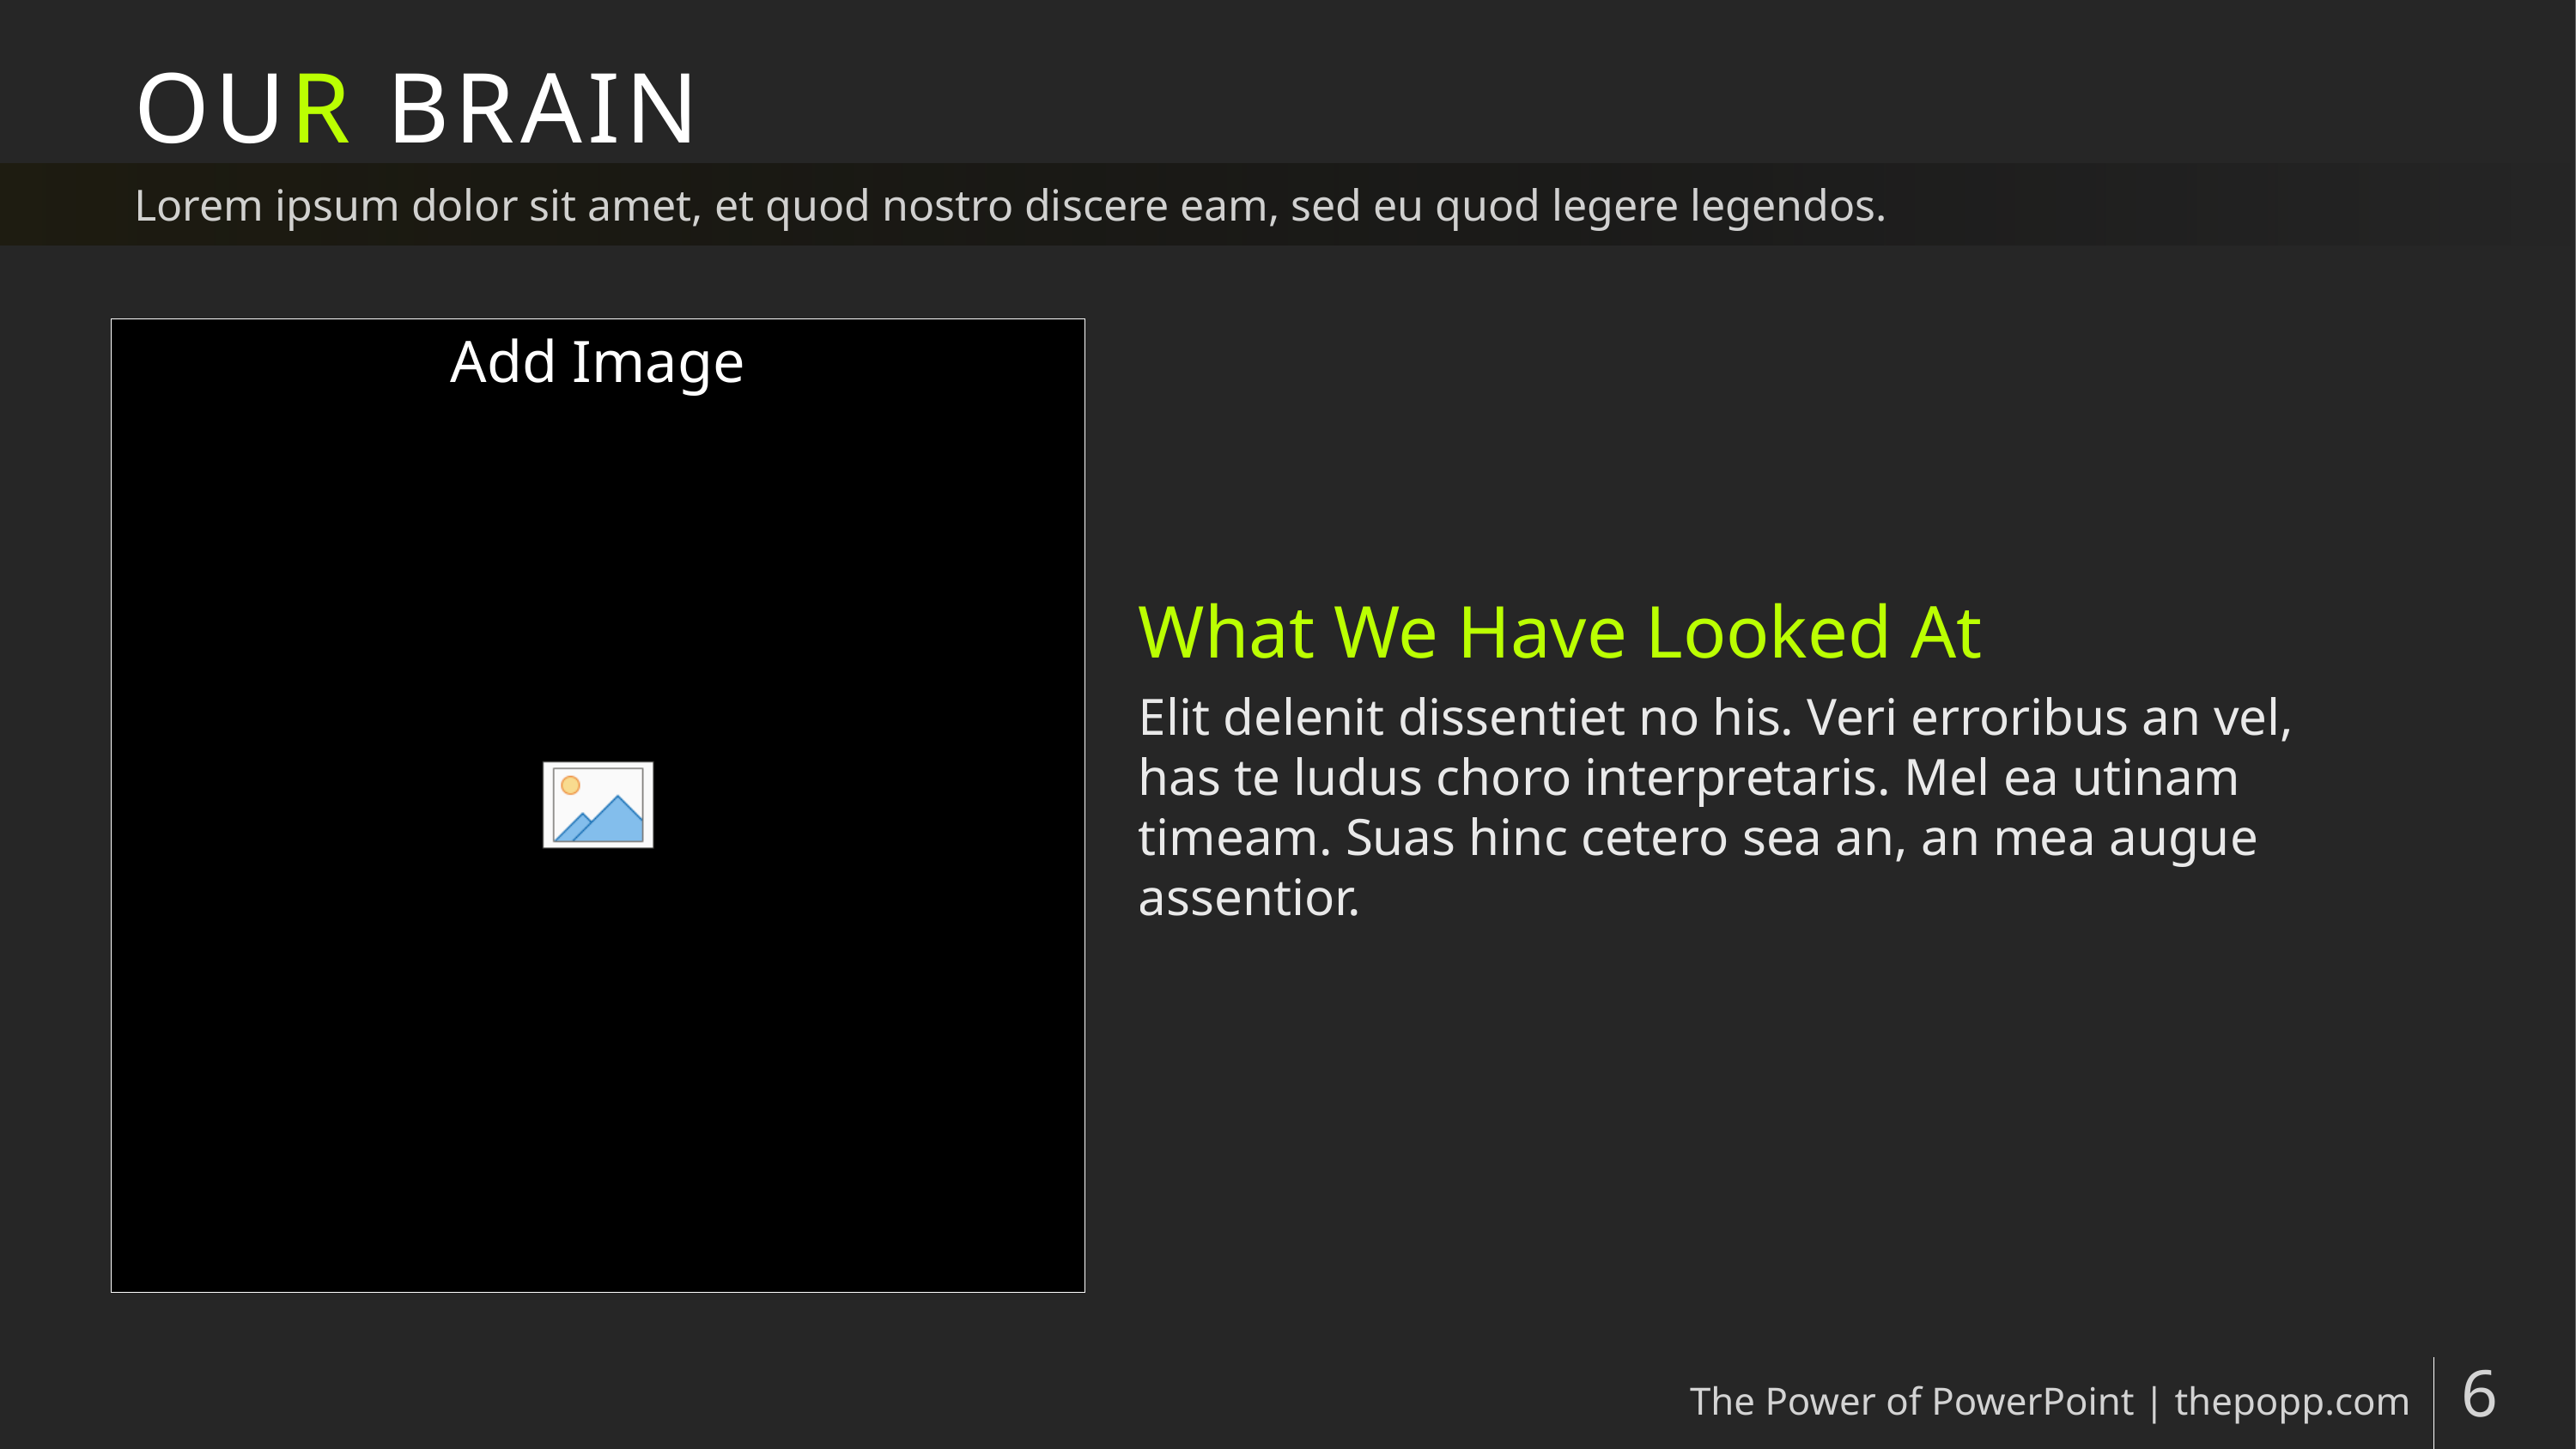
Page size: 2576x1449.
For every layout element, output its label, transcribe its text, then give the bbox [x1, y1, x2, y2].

title OUR BRAIN [111, 0, 2430, 174]
list Lorem ipsum dolor sit amet, et quod nostro discere eam, sed eu quod legere legendos. [111, 167, 2404, 248]
footer The Power of PowerPoint | thepopp.com [922, 1356, 2434, 1434]
picture [111, 318, 1085, 1293]
slide_number 6 [2438, 1357, 2576, 1434]
list Elit delenit dissentiet no his. Veri erroribus an vel, has te ludus choro interpretaris. Mel ea utinam timeam. Suas hinc cetero sea an, an mea augue assentior. [1115, 673, 2409, 998]
list What We Have Looked At [1115, 561, 2409, 673]
